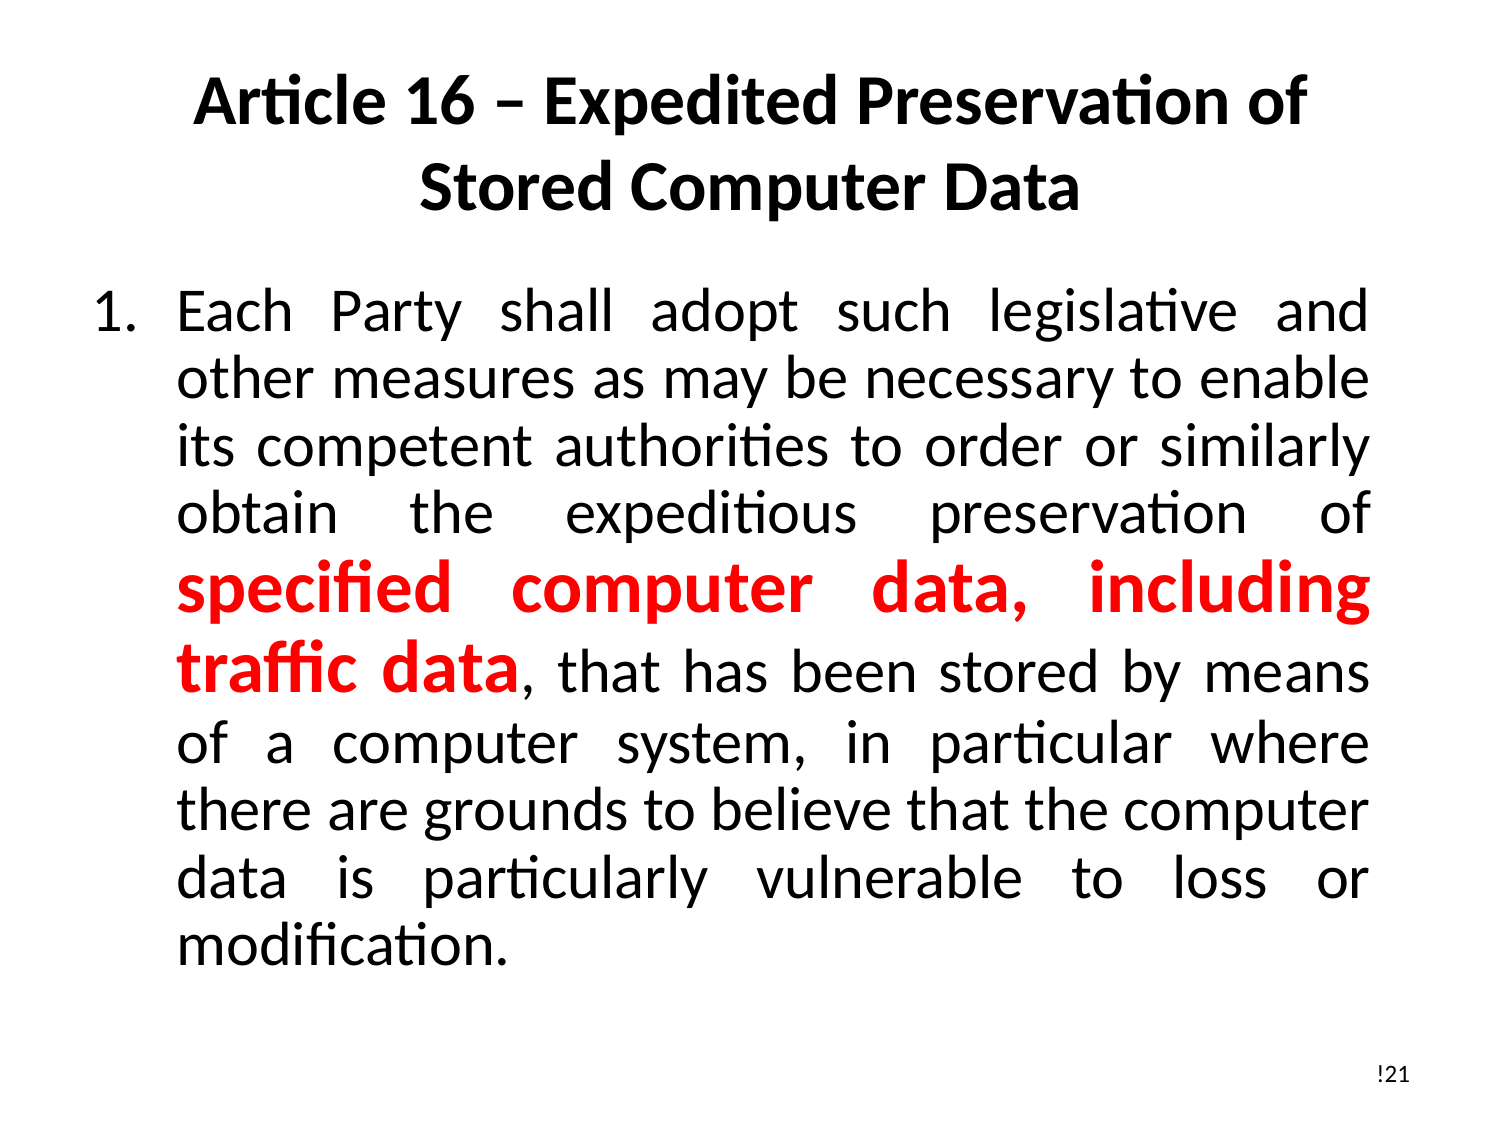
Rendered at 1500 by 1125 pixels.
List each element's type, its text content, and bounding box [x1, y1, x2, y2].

list Each Party shall adopt such legislative and other measures as may be necessary to enable its competent authorities to order or similarly obtain the expeditious preservation of specified computer data, including traffic data, that has been stored by means of a computer system, in particular where there are grounds to believe that the computer data is particularly vulnerable to loss or modification. [76, 269, 1388, 1002]
title Article 16 – Expedited Preservation of Stored Computer Data [76, 44, 1426, 232]
slide_number !21 [1074, 1042, 1425, 1103]
